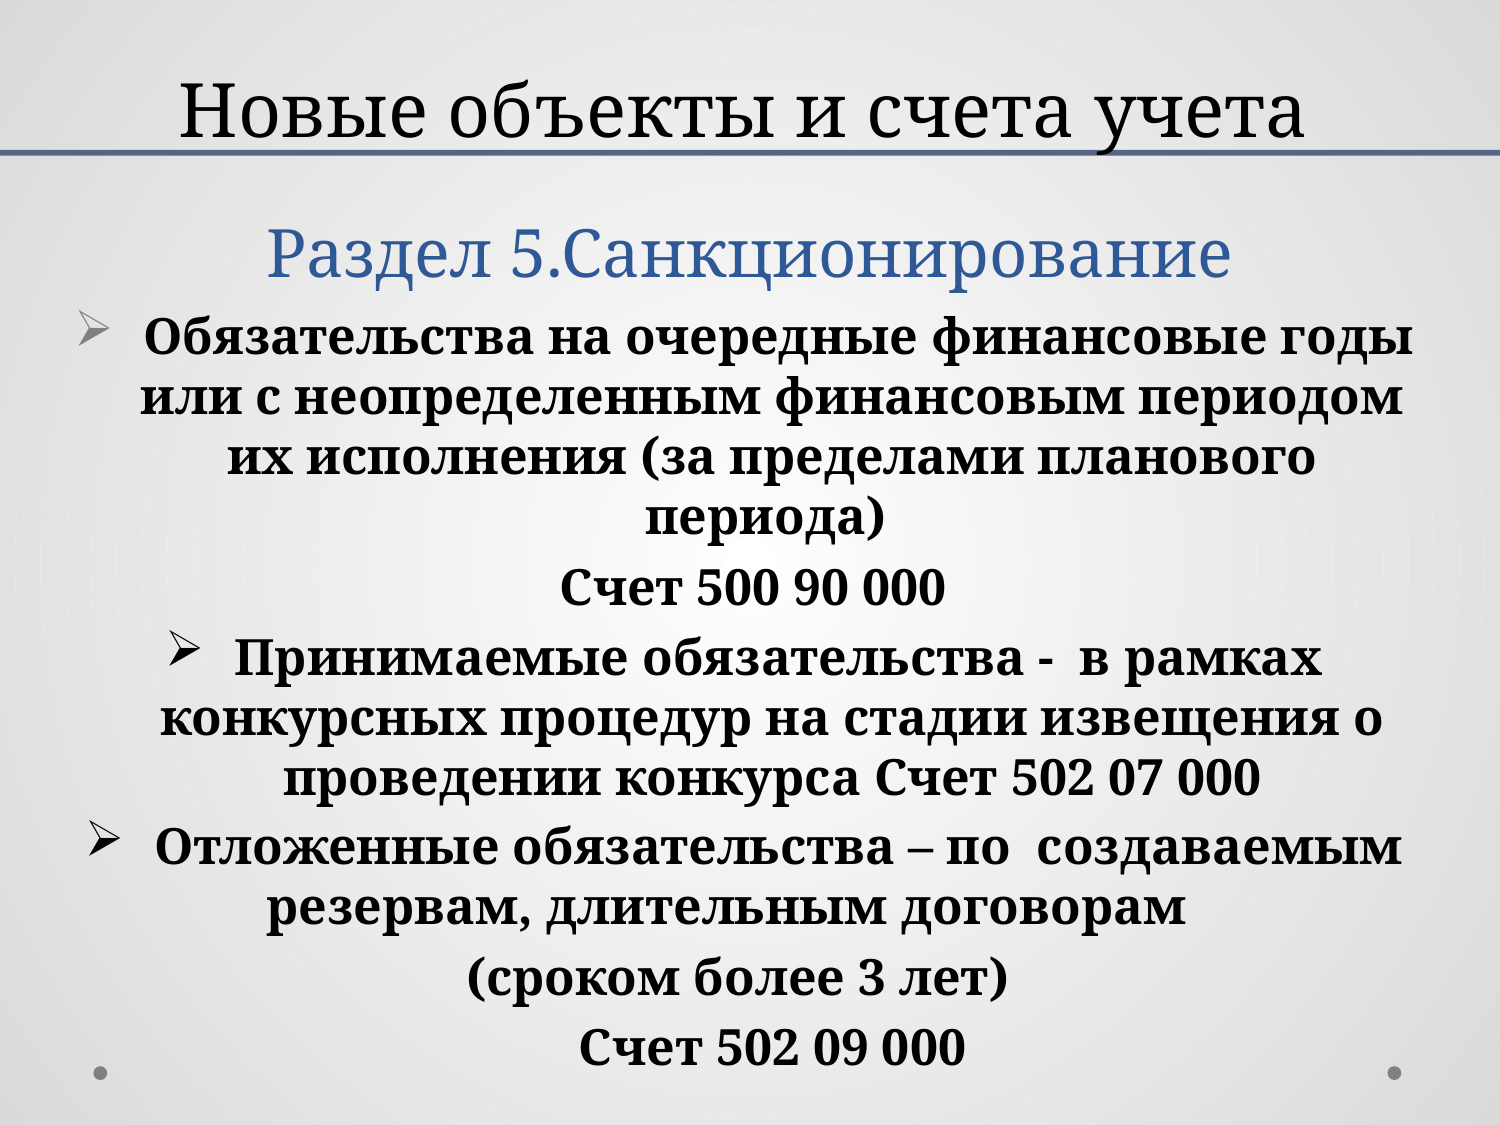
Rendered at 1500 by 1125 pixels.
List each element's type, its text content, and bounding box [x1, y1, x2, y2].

title Раздел 5.Санкционирование [75, 172, 1425, 297]
text_box Новые объекты и счета учета [0, 54, 1489, 340]
text_box [1489, 148, 1500, 158]
list Обязательства на очередные финансовые годы или с неопределенным финансовым периодом их исполнения (за пределами планового периода) Счет 500 90 000 Принимаемые обязательства - в рамках конкурсных процедур на стадии извещения о проведении конкурса Счет 502 07 000 Отложенные обязательства – по создаваемым резервам, длительным договорам (сроком более 3 лет) Счет 502 09 000 [53, 297, 1436, 1047]
text_box [0, 53, 1500, 148]
